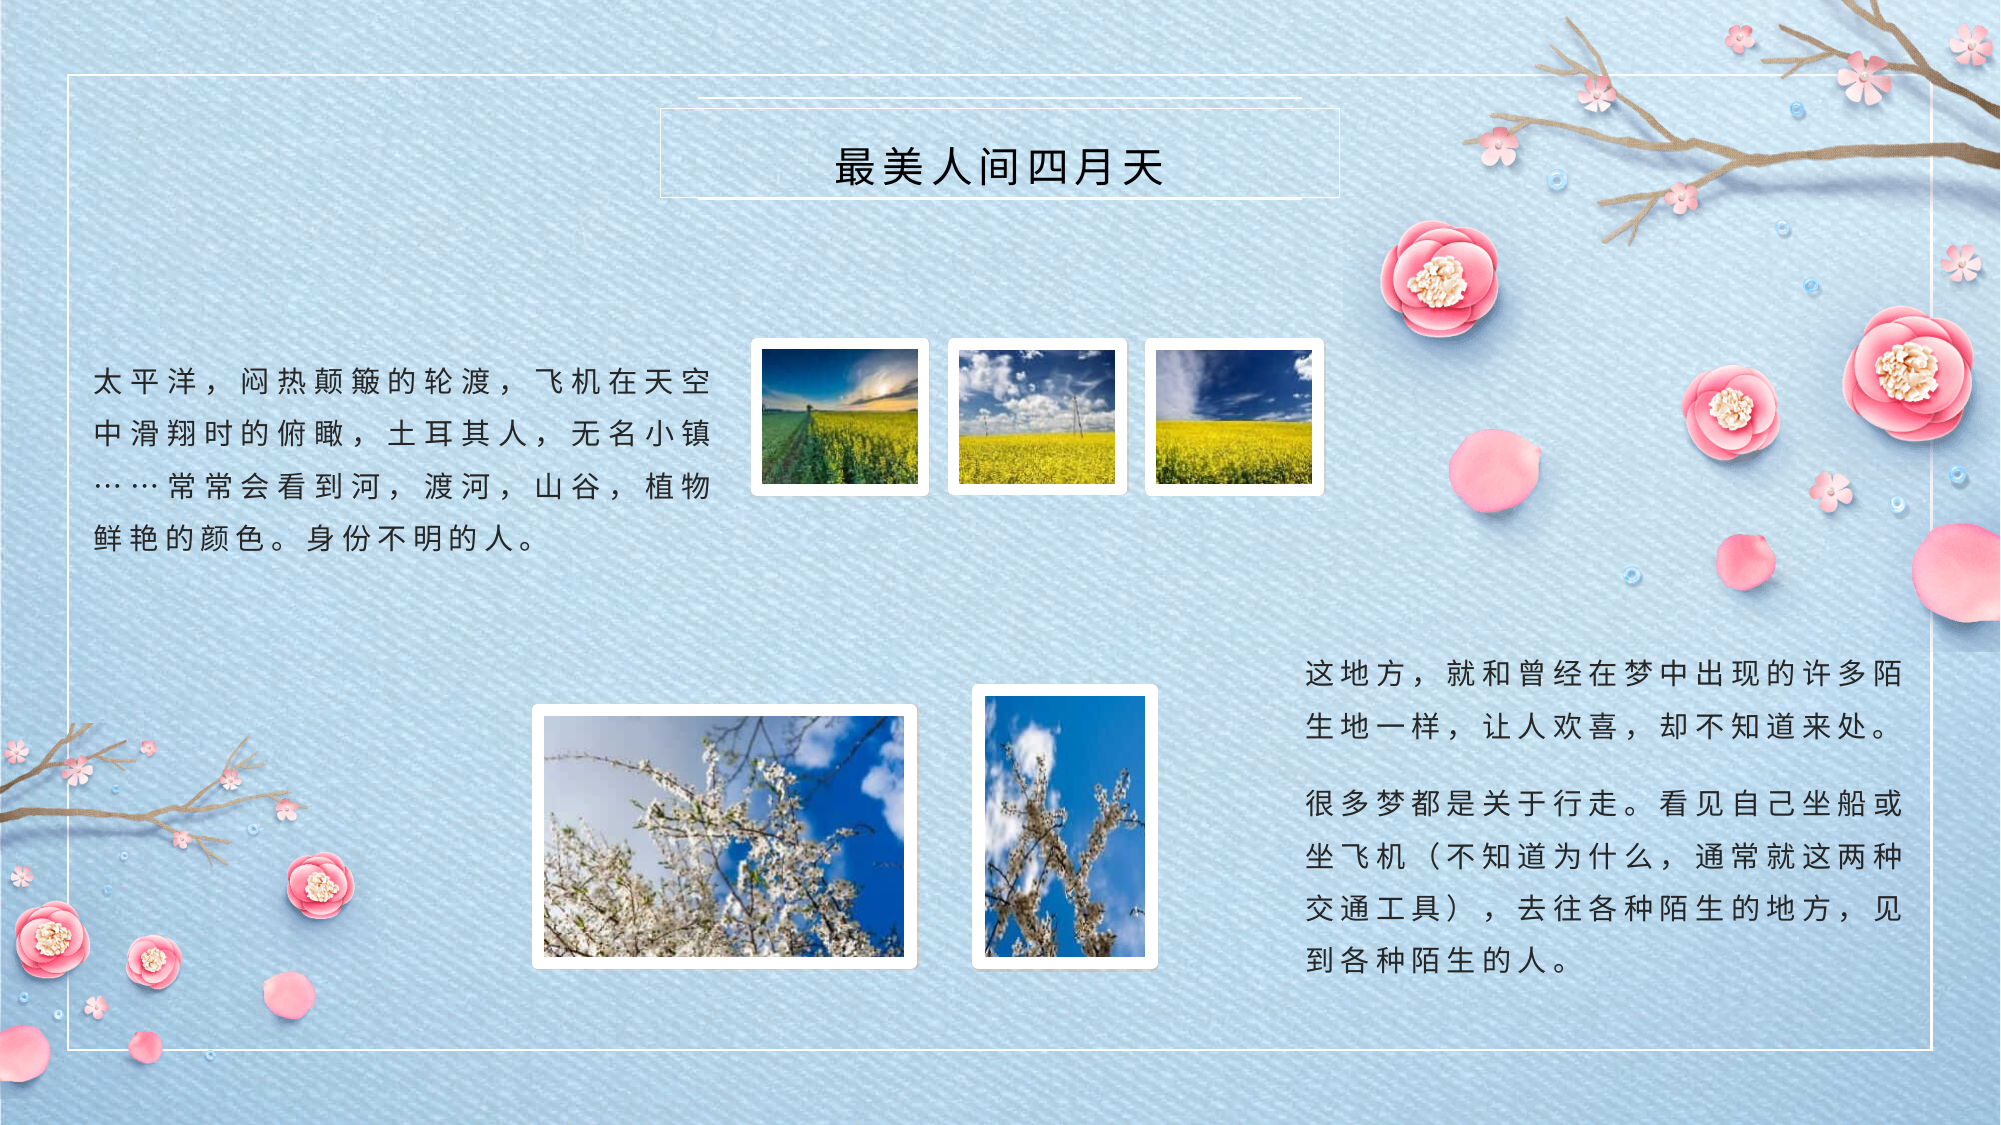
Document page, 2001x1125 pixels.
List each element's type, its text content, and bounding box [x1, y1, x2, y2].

text_box 这地方，就和曾经在梦中出现的许多陌生地一样，让人欢喜，却不知道来处。 很多梦都是关于行走。看见自己坐船或坐飞机（不知道为什么，通常就这两种交通工具），去往各种陌生的地方，见到各种陌生的人。 [1290, 630, 1943, 986]
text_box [660, 97, 1340, 199]
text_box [544, 696, 1146, 957]
text_box 太平洋，闷热颠簸的轮渡，飞机在天空中滑翔时的俯瞰，土耳其人，无名小镇……常常会看到河，渡河，山谷，植物鲜艳的颜色。身份不明的人。 [79, 338, 732, 564]
text_box [67, 74, 1933, 1051]
picture [0, 0, 2001, 1125]
